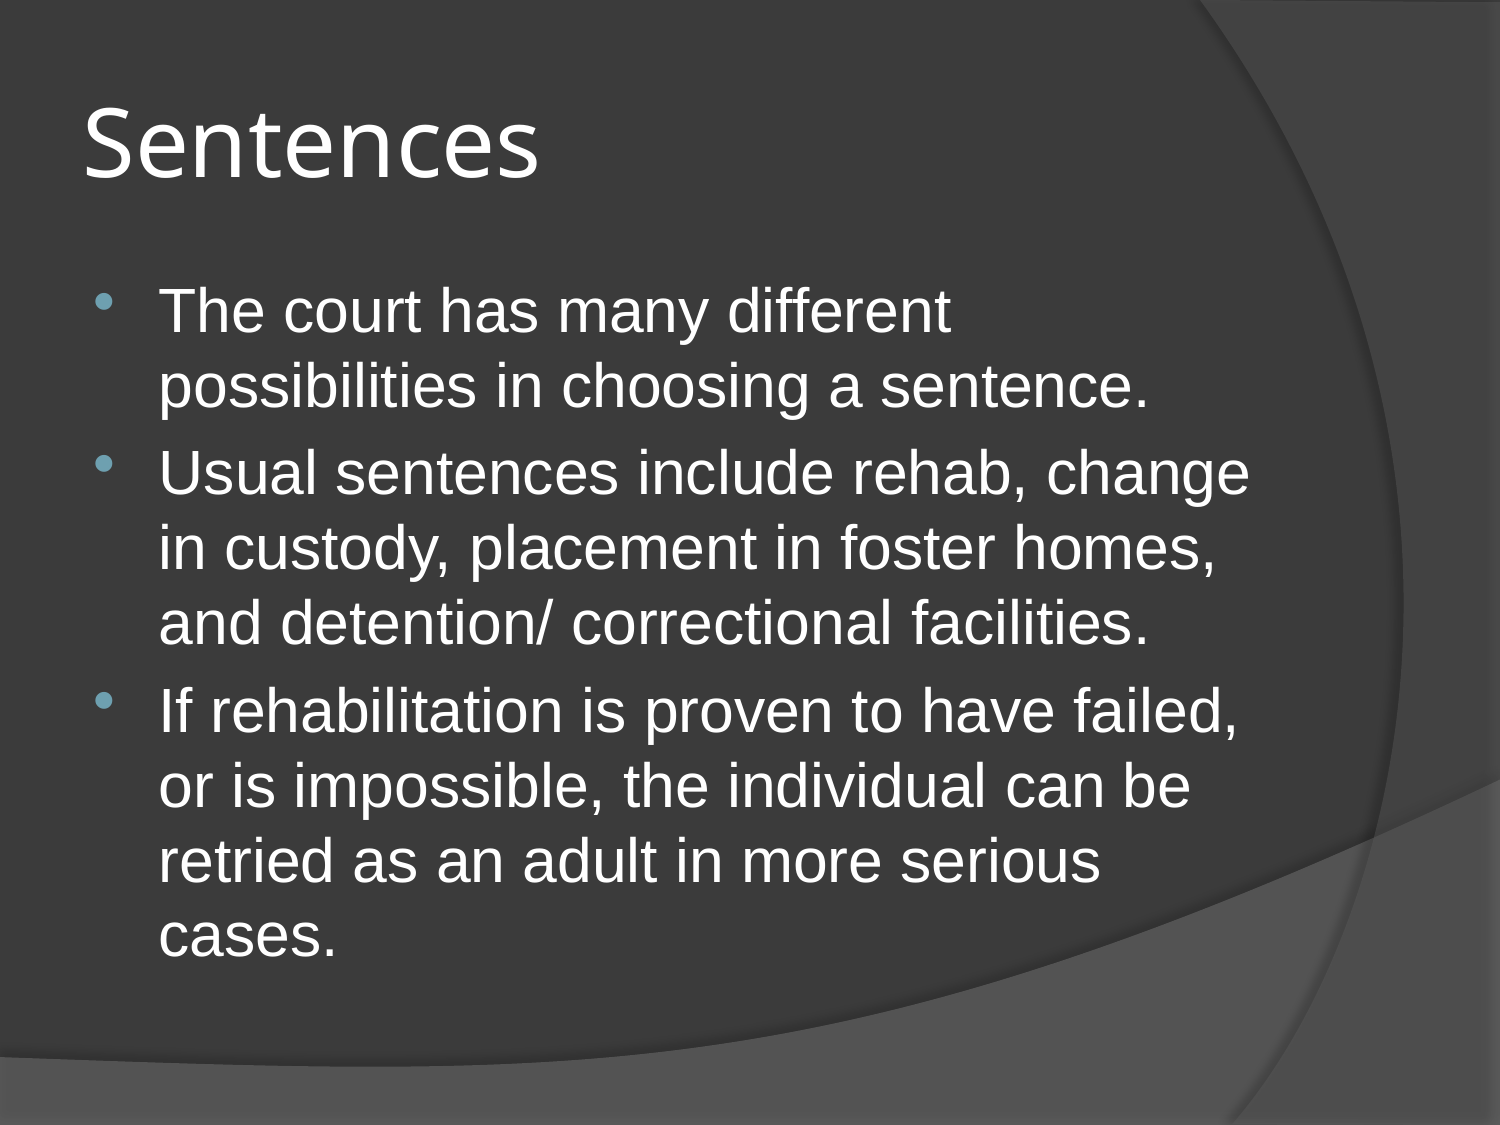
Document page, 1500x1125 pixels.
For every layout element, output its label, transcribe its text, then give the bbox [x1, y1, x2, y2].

list The court has many different possibilities in choosing a sentence. Usual sentences include rehab, change in custody, placement in foster homes, and detention/ correctional facilities. If rehabilitation is proven to have failed, or is impossible, the individual can be retried as an adult in more serious cases. [75, 262, 1300, 1005]
title Sentences [75, 45, 1300, 233]
